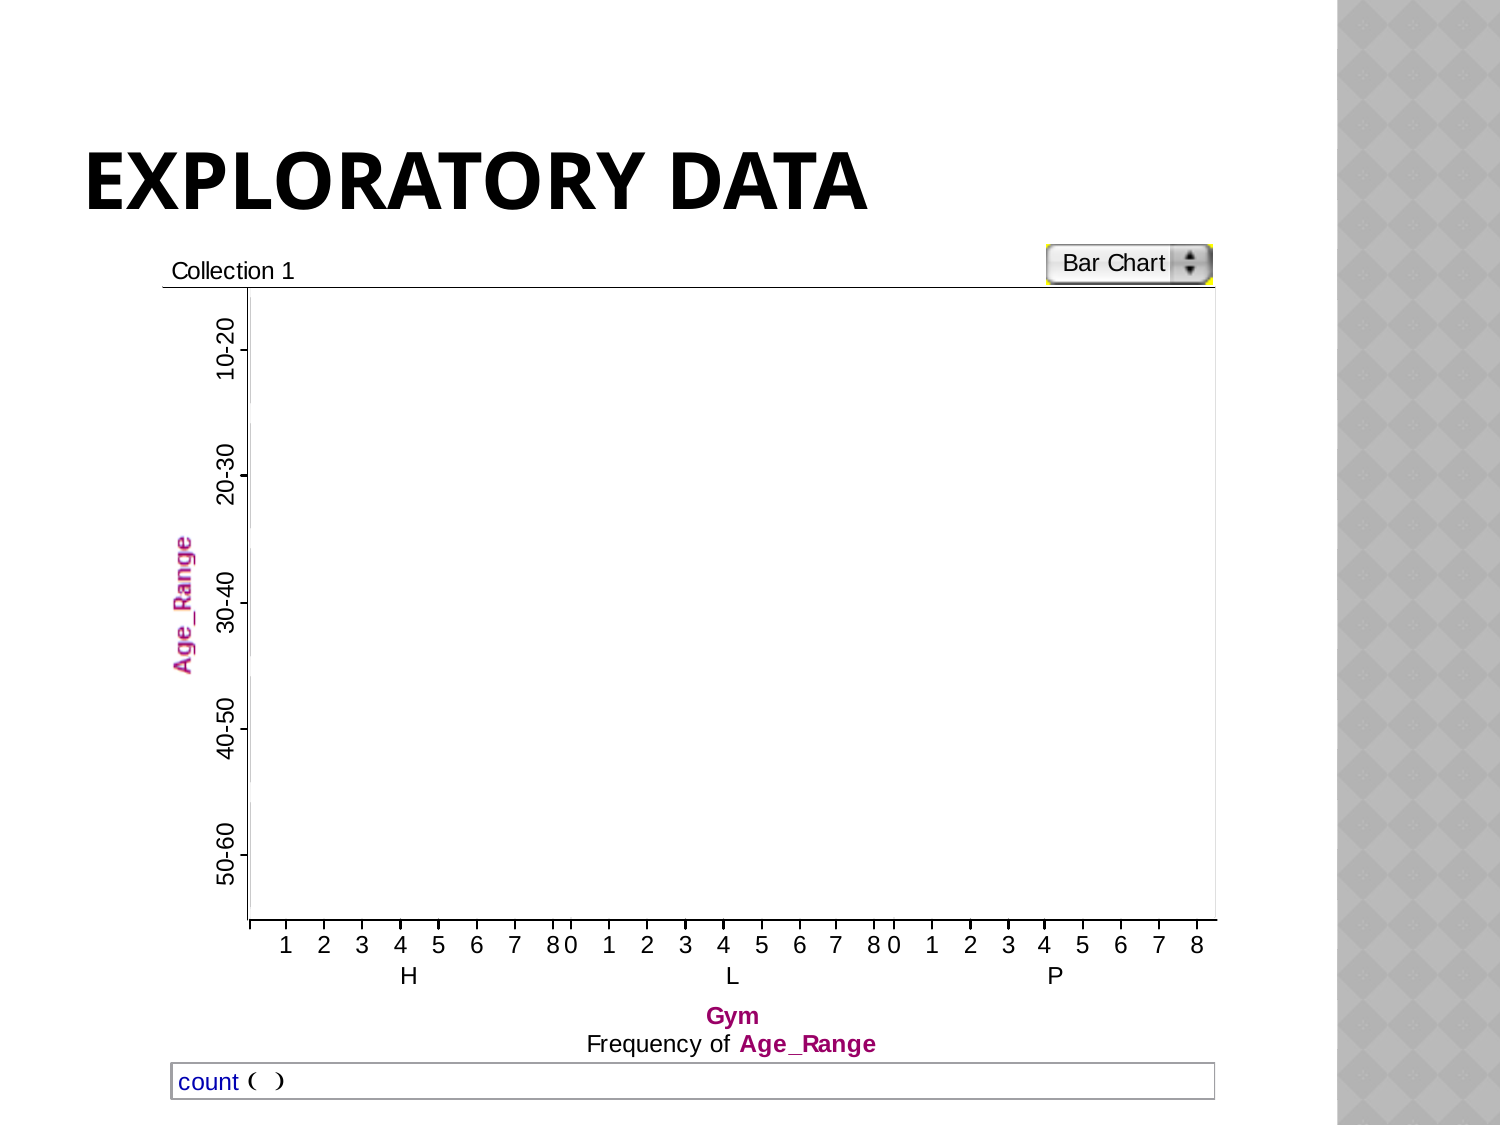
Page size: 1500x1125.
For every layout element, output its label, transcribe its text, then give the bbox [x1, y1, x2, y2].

picture [162, 237, 1218, 1102]
title Exploratory data [75, 37, 1263, 225]
